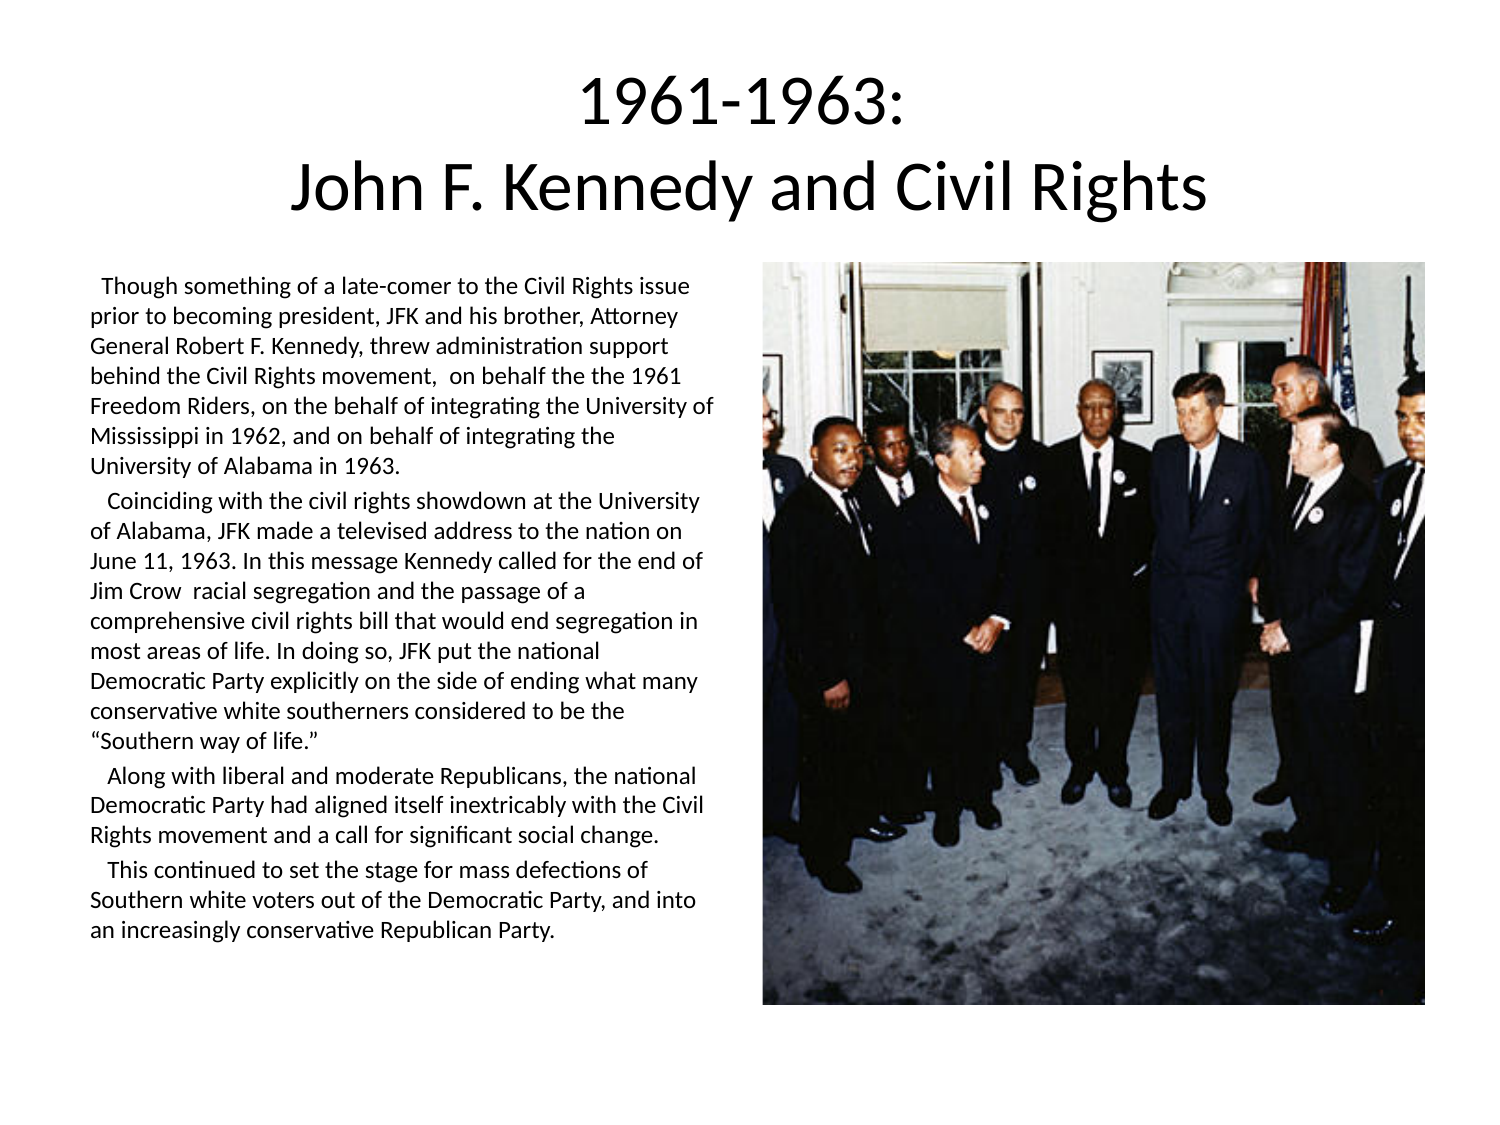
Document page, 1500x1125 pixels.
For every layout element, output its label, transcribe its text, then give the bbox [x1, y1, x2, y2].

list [762, 262, 1426, 1006]
title 1961-1963: John F. Kennedy and Civil Rights [75, 45, 1425, 233]
list Though something of a late-comer to the Civil Rights issue prior to becoming president, JFK and his brother, Attorney General Robert F. Kennedy, threw administration support behind the Civil Rights movement, on behalf the the 1961 Freedom Riders, on the behalf of integrating the University of Mississippi in 1962, and on behalf of integrating the University of Alabama in 1963. Coinciding with the civil rights showdown at the University of Alabama, JFK made a televised address to the nation on June 11, 1963. In this message Kennedy called for the end of Jim Crow racial segregation and the passage of a comprehensive civil rights bill that would end segregation in most areas of life. In doing so, JFK put the national Democratic Party explicitly on the side of ending what many conservative white southerners considered to be the “Southern way of life.” Along with liberal and moderate Republicans, the national Democratic Party had aligned itself inextricably with the Civil Rights movement and a call for significant social change. This continued to set the stage for mass defections of Southern white voters out of the Democratic Party, and into an increasingly conservative Republican Party. [75, 262, 738, 1005]
